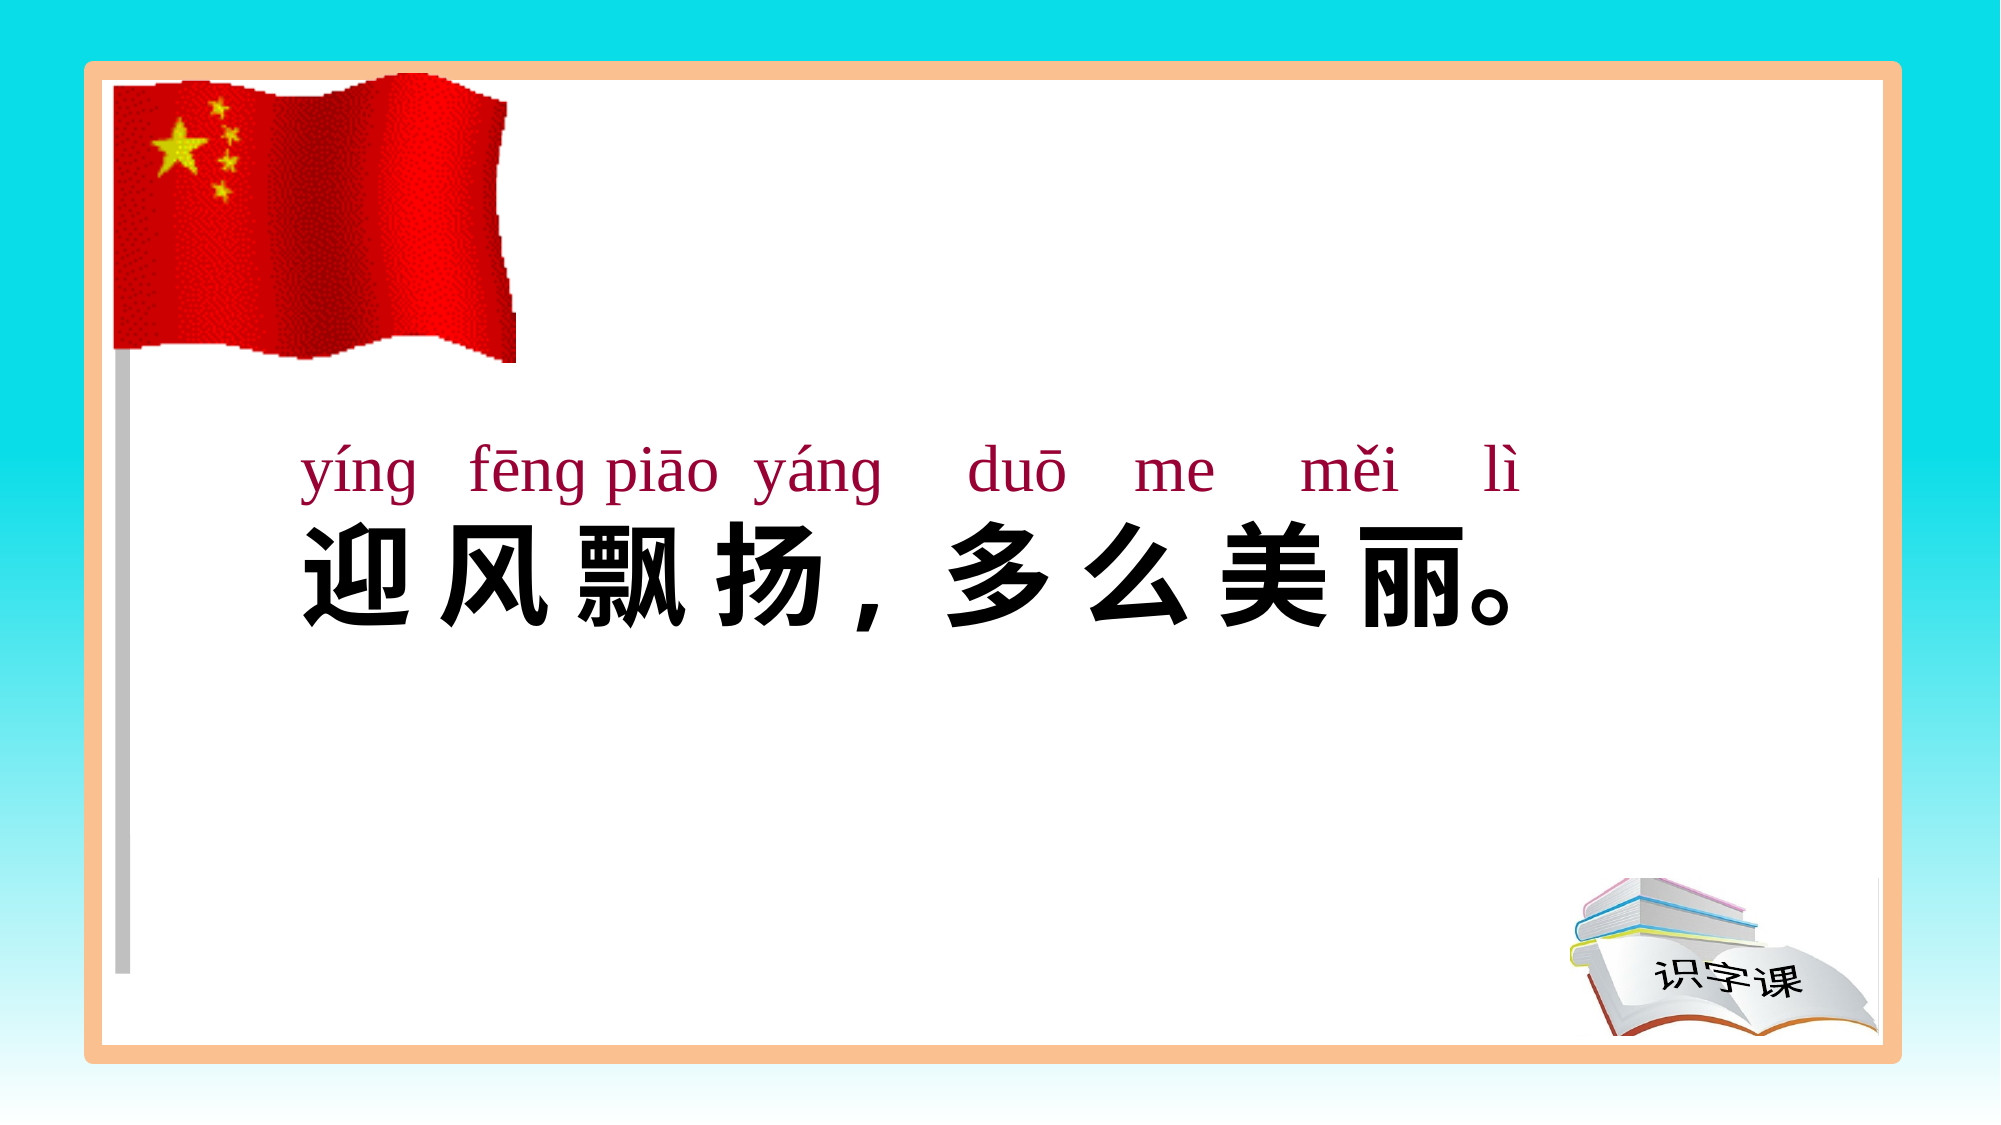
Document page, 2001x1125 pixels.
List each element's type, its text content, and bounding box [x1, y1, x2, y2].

text_box yínɡ fēnɡ piāo yánɡ duō me měi lì 迎 风 飘 扬, 多 么 美 丽。 [285, 417, 2000, 647]
text_box [91, 68, 1894, 1057]
picture [92, 73, 516, 363]
picture [1570, 877, 1879, 1036]
